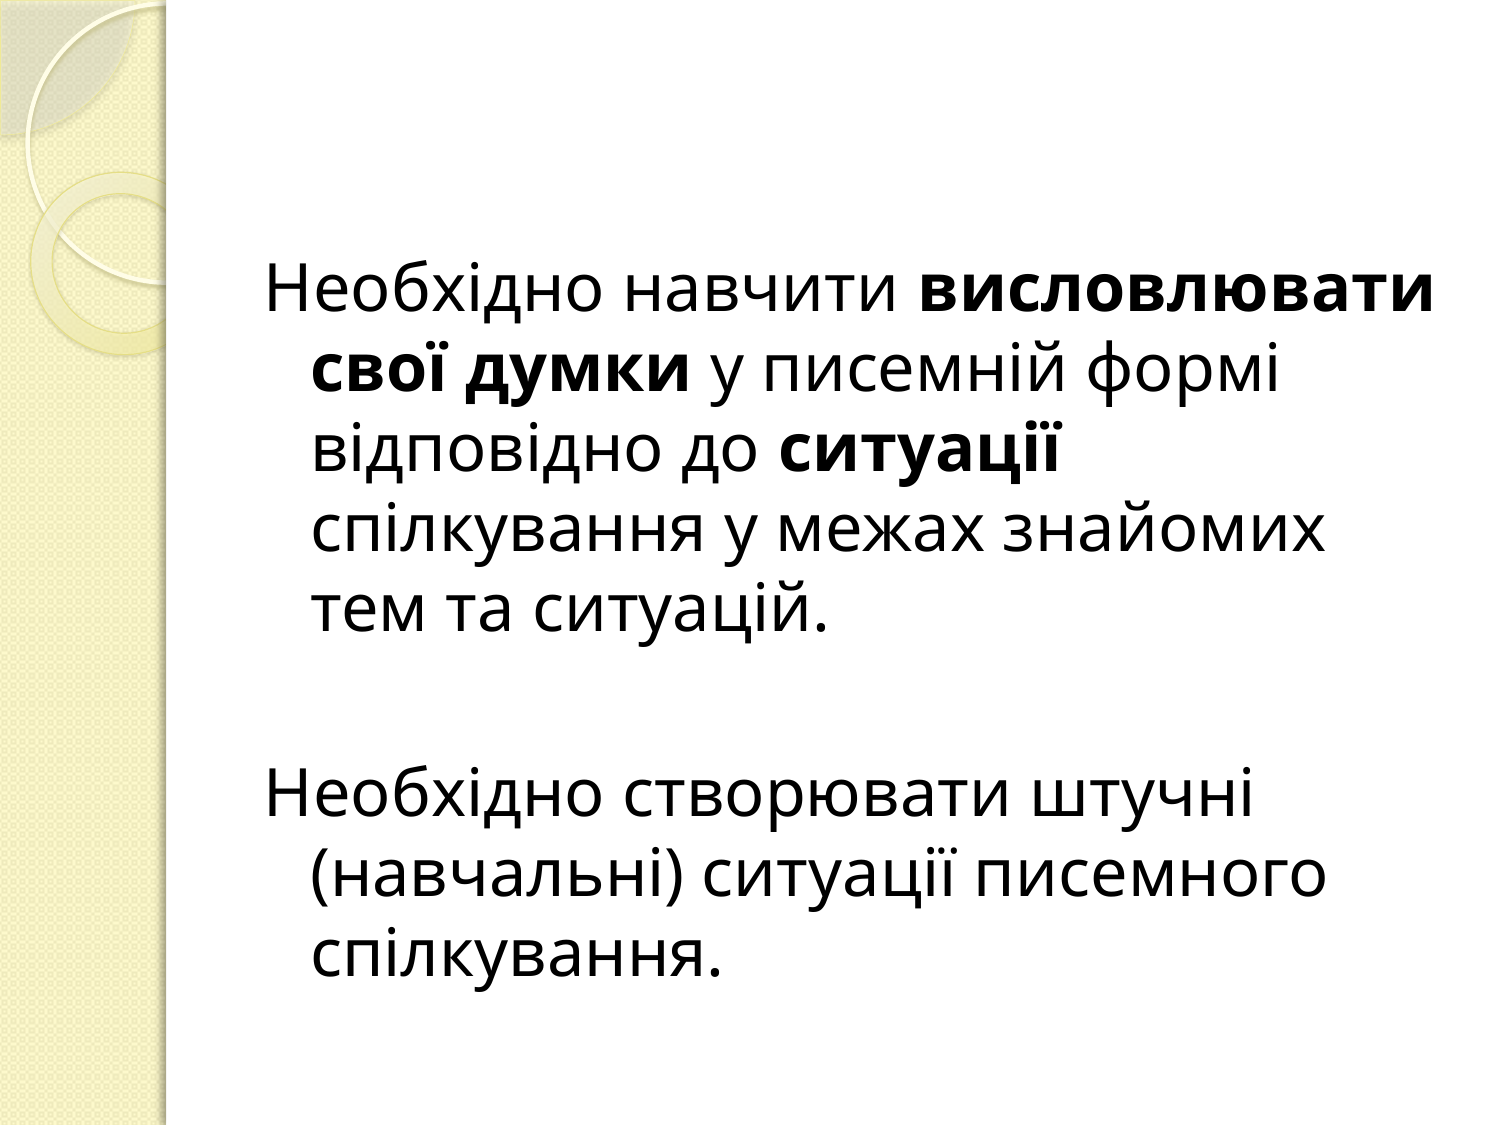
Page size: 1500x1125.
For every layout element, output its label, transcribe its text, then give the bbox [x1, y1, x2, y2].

list Необхідно навчити висловлювати свої думки у писемній формі відповідно до ситуації спілкування у межах знайомих тем та ситуацій. Необхідно створювати штучні (навчальні) ситуації писемного спілкування. [235, 237, 1466, 1025]
